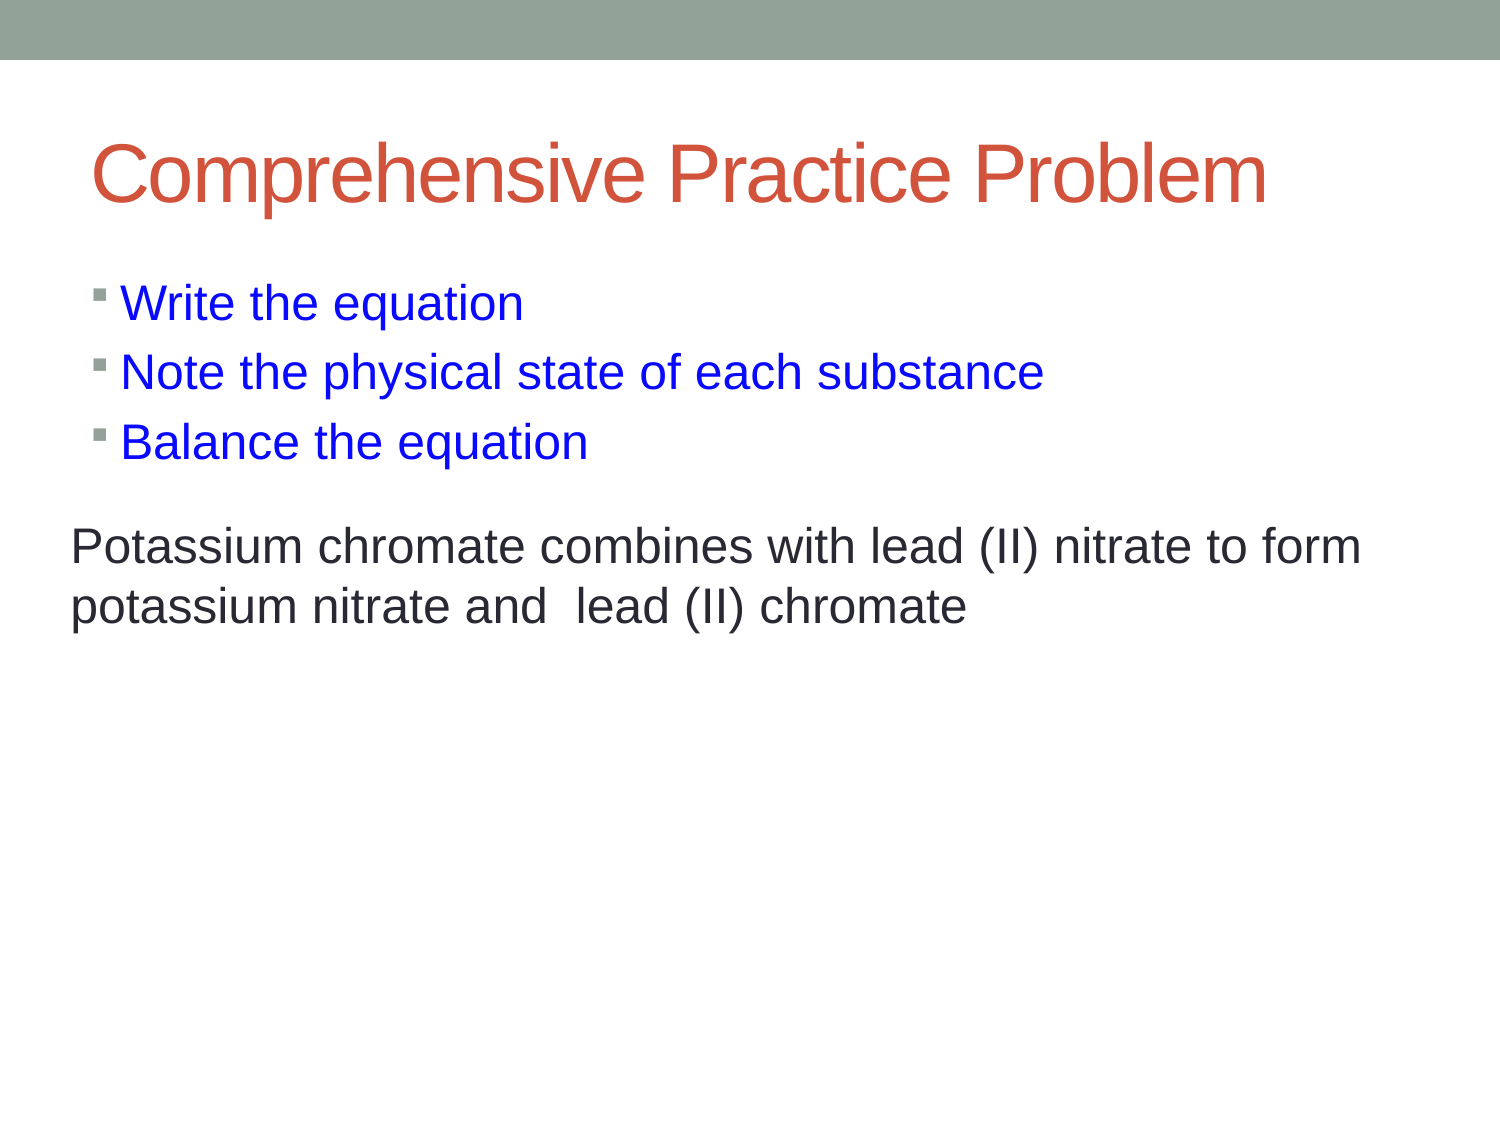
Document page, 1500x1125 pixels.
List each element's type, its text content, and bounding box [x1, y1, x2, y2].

title Comprehensive Practice Problem [75, 87, 1425, 250]
text_box Potassium chromate combines with lead (II) nitrate to form potassium nitrate and lead (II) chromate [55, 506, 1421, 642]
list Write the equation Note the physical state of each substance Balance the equation [75, 262, 1425, 492]
